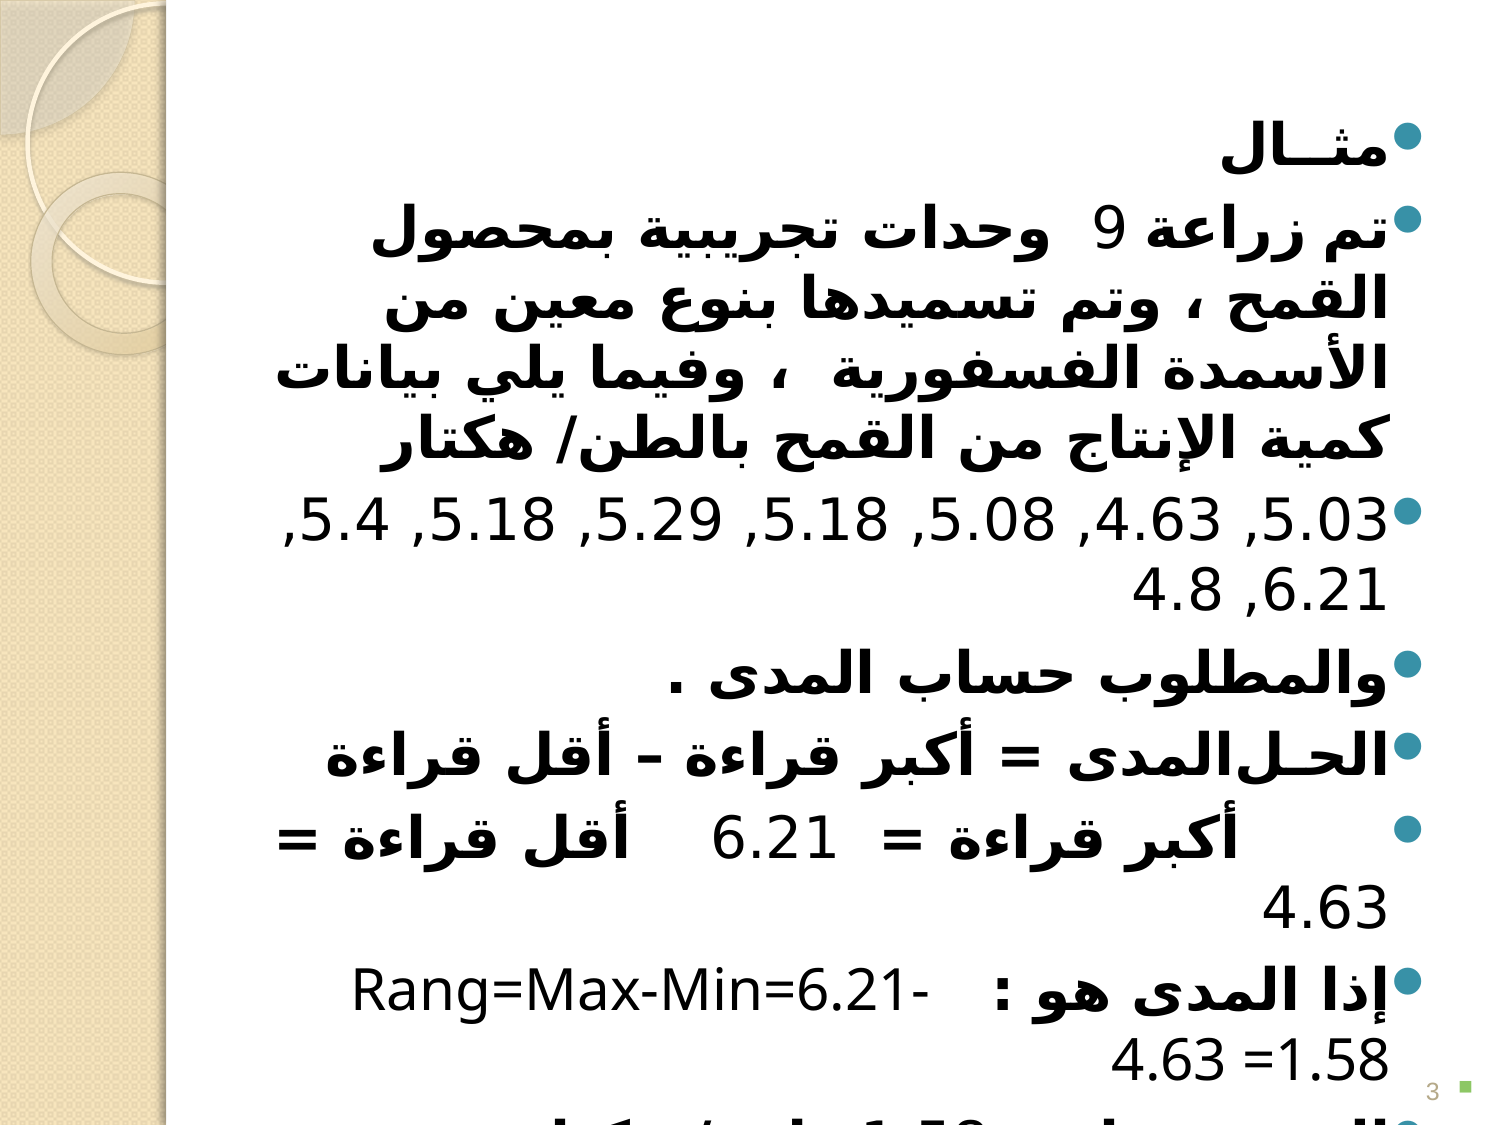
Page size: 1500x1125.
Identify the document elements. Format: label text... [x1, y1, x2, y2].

slide_number 3 [1413, 1034, 1488, 1113]
list مثــال تم زراعة 9 وحدات تجريبية بمحصول القمح ، وتم تسميدها بنوع معين من الأسمدة الفسفورية ، وفيما يلي بيانات كمية الإنتاج من القمح بالطن/ هكتار 5.03, 4.63, 5.08, 5.18, 5.29, 5.18, 5.4, 6.21, 4.8 والمطلوب حساب المدى . الحـل المدى = أكبر قراءة – أقل قراءة أكبر قراءة = 6.21 أقل قراءة = 4.63 إذا المدى هو : Rang=Max-Min=6.21-4.63 =1.58 المدى يساوي 1.58 طن / هكتار. [235, 99, 1466, 1026]
